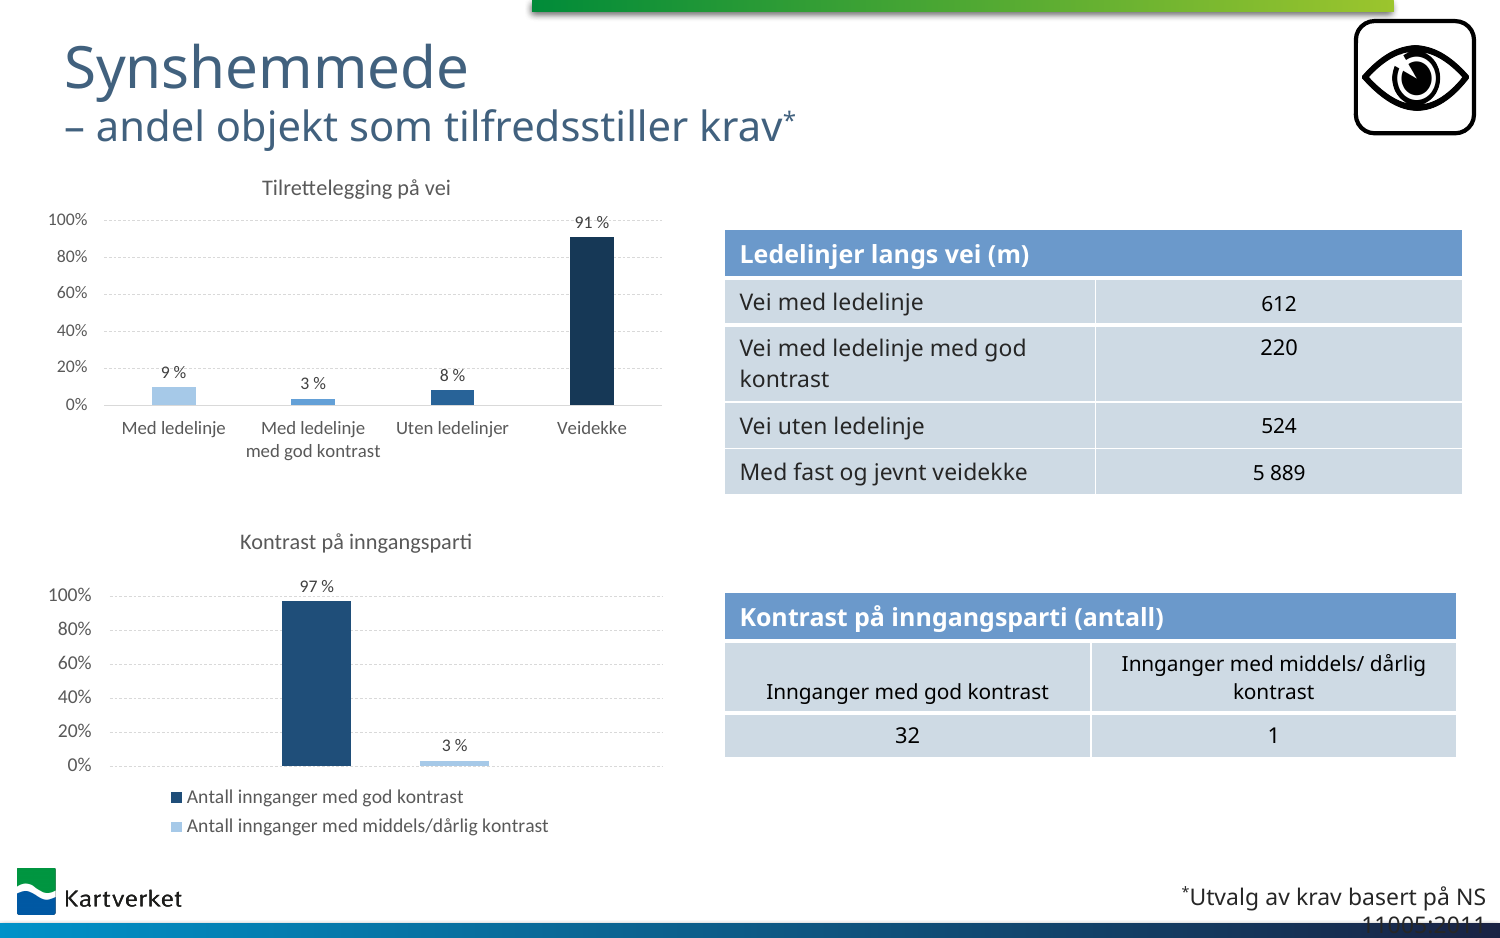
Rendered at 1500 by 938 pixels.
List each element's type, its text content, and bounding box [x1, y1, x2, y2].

table_cell Vei med ledelinje [725, 280, 1095, 323]
table_cell 1 [1092, 715, 1456, 757]
table_cell 524 [1096, 403, 1462, 448]
table_cell 32 [725, 715, 1090, 757]
table_header Ledelinjer langs vei (m) [725, 230, 1462, 276]
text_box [1355, 20, 1475, 134]
table_cell 220 [1096, 327, 1462, 401]
picture [41, 166, 673, 492]
text_box Synshemmede – andel objekt som tilfredsstiller krav* [49, 24, 1431, 158]
table_cell 5 889 [1096, 449, 1462, 494]
table_cell Innganger med god kontrast [725, 643, 1090, 711]
table_cell Med fast og jevnt veidekke [725, 449, 1095, 494]
table_header Kontrast på inngangsparti (antall) [725, 593, 1456, 639]
table_cell 612 [1096, 280, 1462, 323]
table_cell Vei uten ledelinje [725, 403, 1095, 448]
table_cell Vei med ledelinje med god kontrast [725, 327, 1095, 401]
table_cell Innganger med middels/ dårlig kontrast [1092, 643, 1456, 711]
text_box *Utvalg av krav basert på NS 11005:2011 [1068, 873, 1500, 938]
picture [41, 520, 673, 846]
